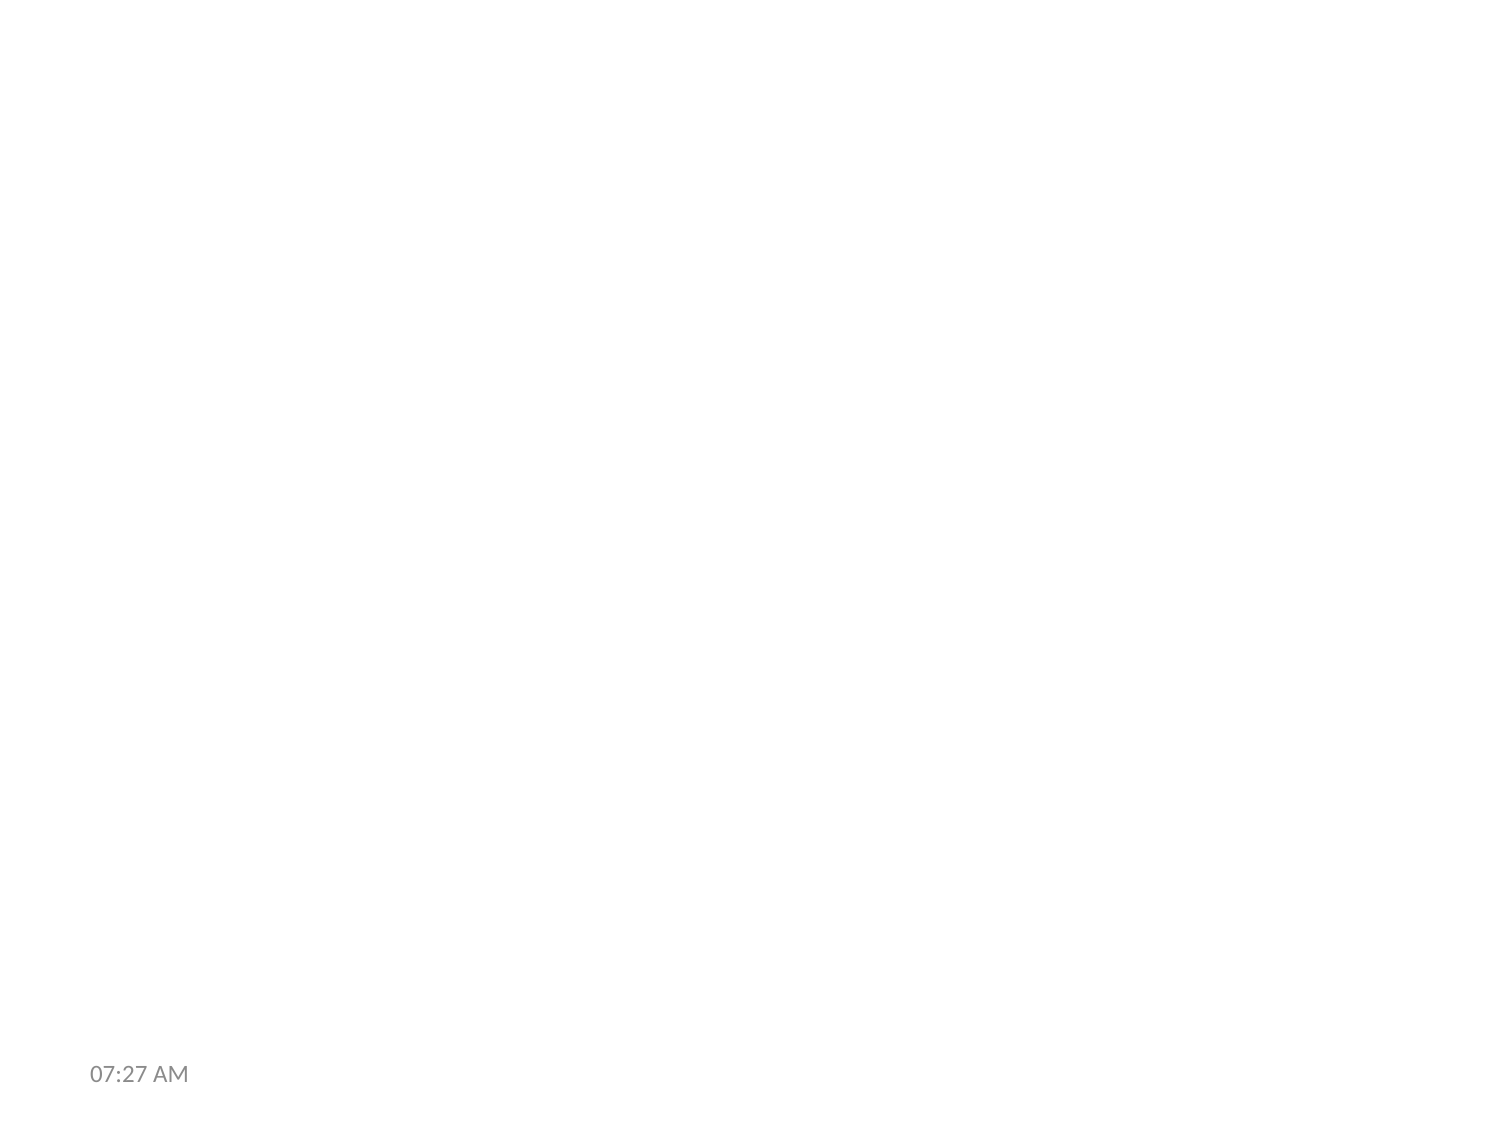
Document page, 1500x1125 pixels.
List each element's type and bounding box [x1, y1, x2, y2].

slide_number [75, 1042, 425, 1103]
